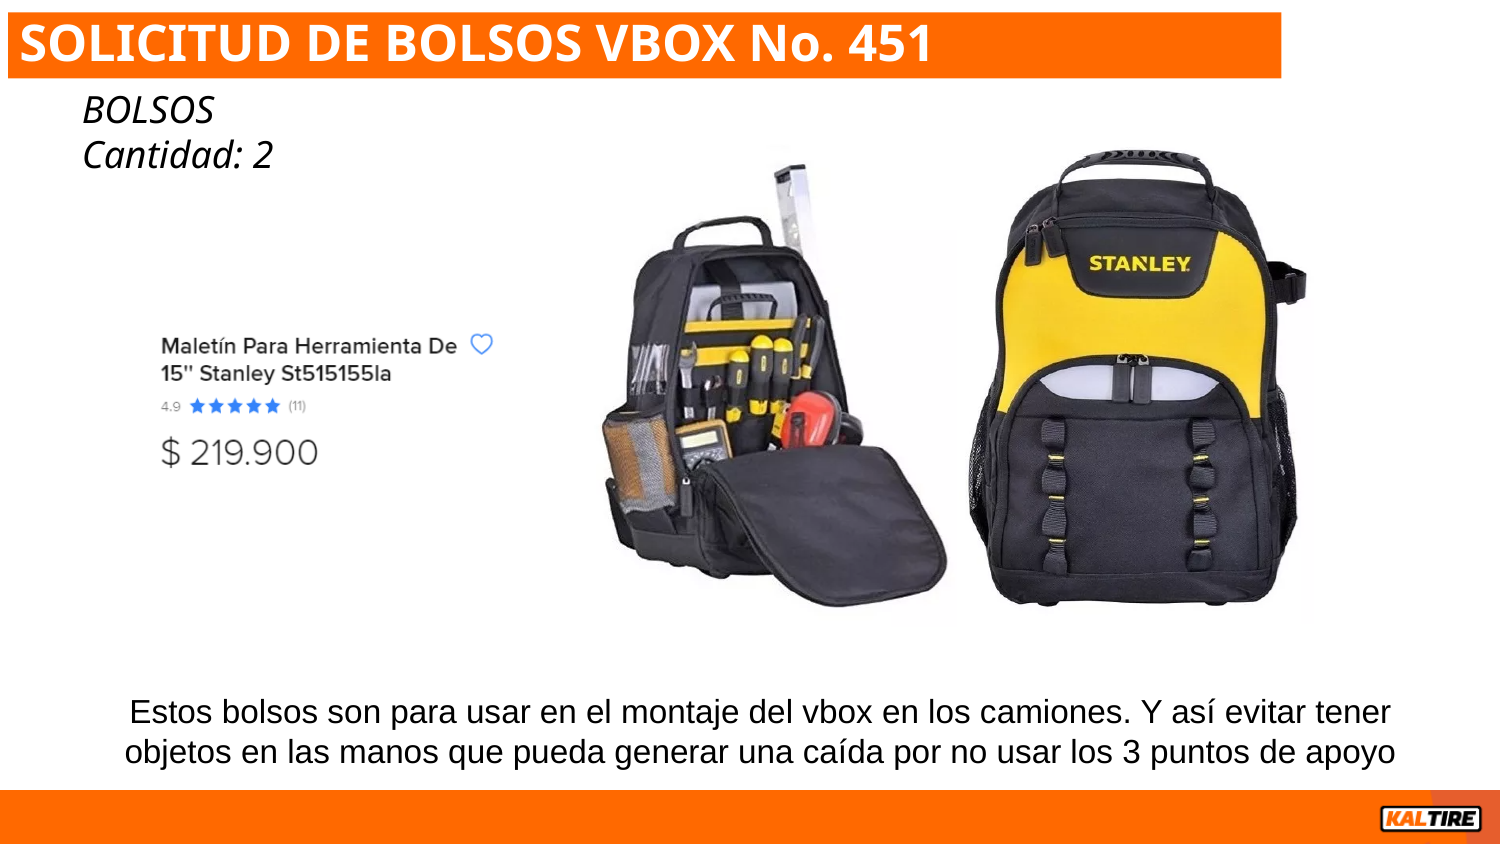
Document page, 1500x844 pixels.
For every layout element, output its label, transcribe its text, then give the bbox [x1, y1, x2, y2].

picture [0, 790, 1500, 844]
picture [589, 124, 1322, 627]
picture [151, 321, 506, 489]
text_box BOLSOS Cantidad: 2 [67, 78, 289, 184]
text_box SOLICITUD DE BOLSOS VBOX No. 451 [8, 12, 1282, 79]
text_box Estos bolsos son para usar en el montaje del vbox en los camiones. Y así evitar tener objetos en las manos que pueda generar una caída por no usar los 3 puntos de apoyo [82, 683, 1440, 778]
